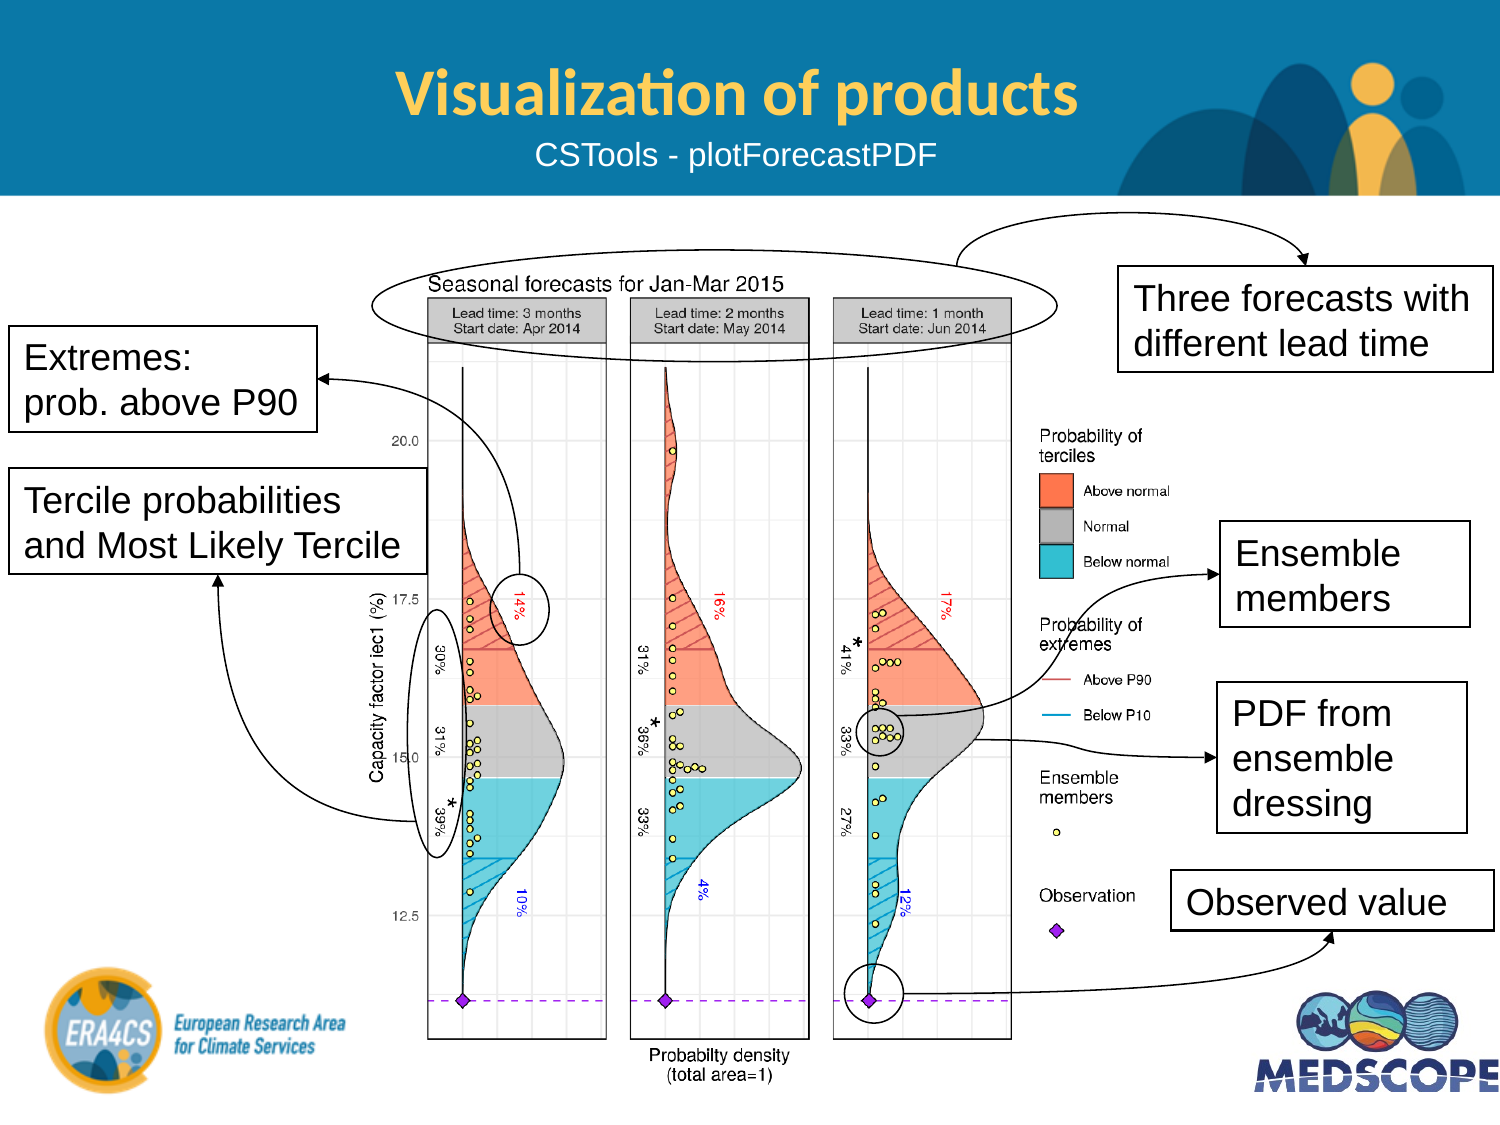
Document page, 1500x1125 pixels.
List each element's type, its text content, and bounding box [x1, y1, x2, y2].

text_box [987, 482, 1130, 738]
text_box PDF from ensemble dressing [1217, 681, 1467, 834]
text_box Visualization of products [62, 24, 1413, 153]
text_box [487, 249, 942, 264]
text_box Tercile probabilities and Most Likely Tercile [8, 468, 315, 575]
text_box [974, 739, 1218, 758]
text_box Ensemble members [1219, 521, 1470, 628]
text_box Extremes: prob. above P90 [8, 325, 317, 432]
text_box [987, 766, 1130, 807]
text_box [193, 598, 441, 798]
text_box Observed value [1193, 870, 1495, 931]
text_box CSTools - plotForecastPDF [519, 125, 999, 181]
picture [0, 153, 1500, 1125]
text_box Three forecasts with different lead time [1190, 266, 1494, 373]
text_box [903, 930, 1333, 994]
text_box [320, 374, 516, 579]
